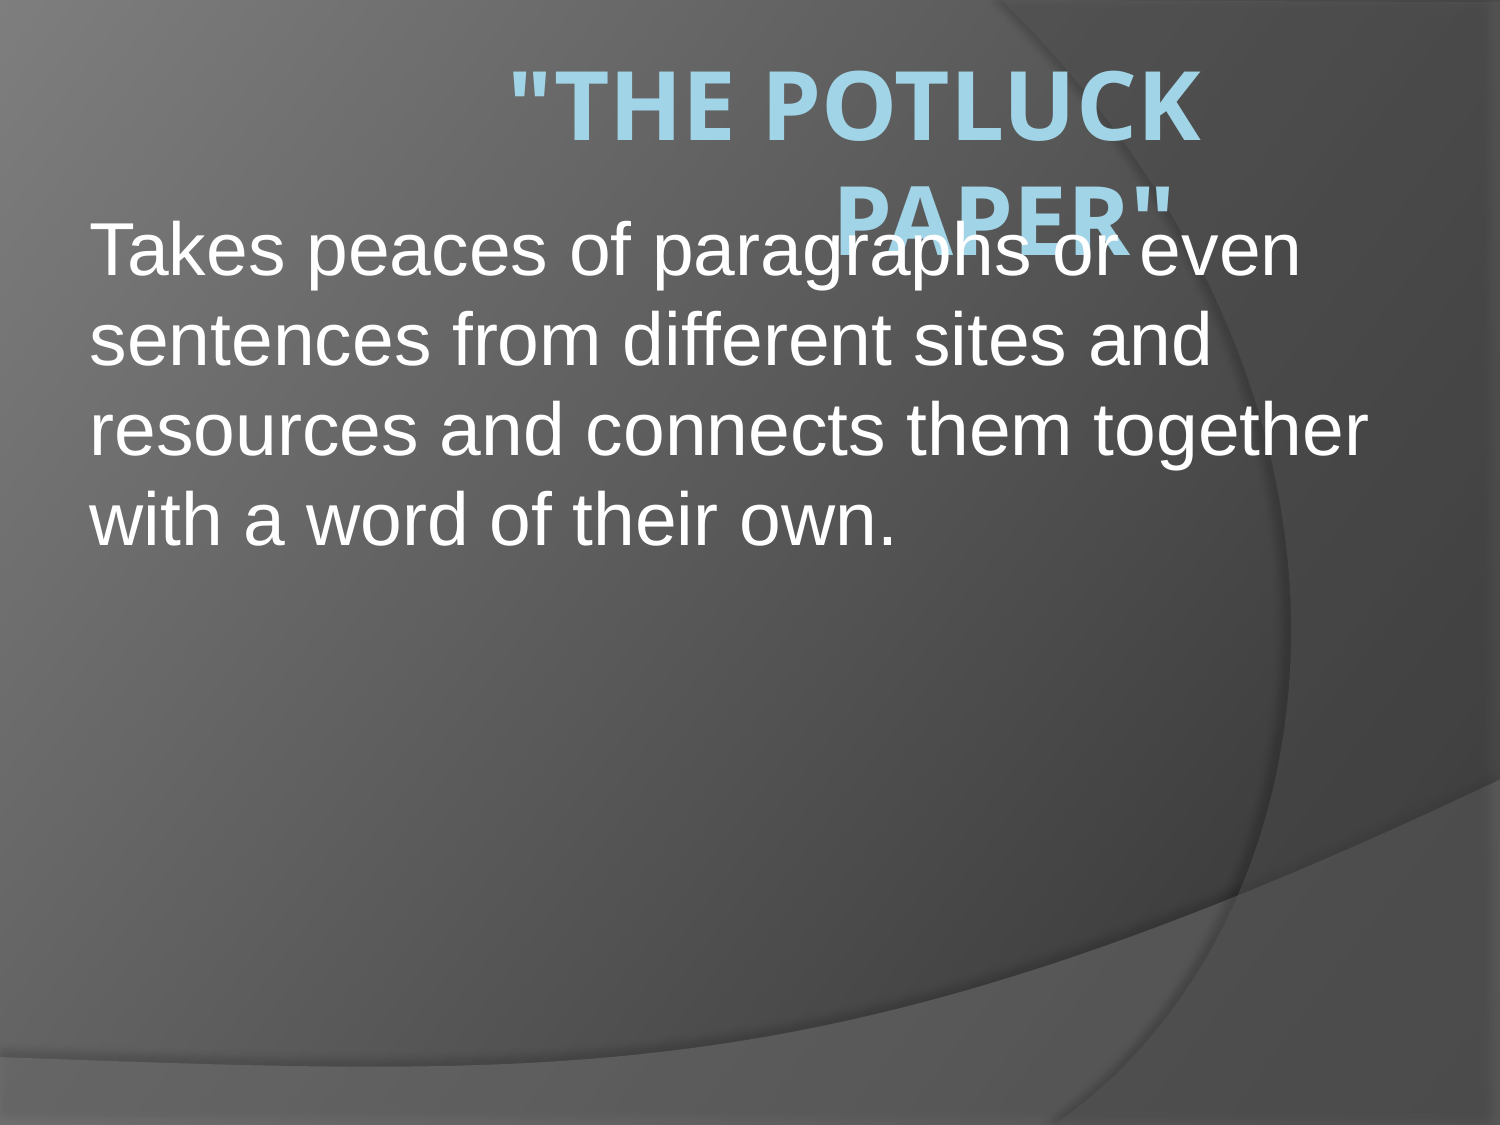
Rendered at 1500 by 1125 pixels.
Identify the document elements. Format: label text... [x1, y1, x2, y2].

title "The Potluck Paper" [275, 37, 1209, 178]
subtitle Takes peaces of paragraphs or even sentences from different sites and resources and connects them together with a word of their own. [75, 200, 1400, 925]
